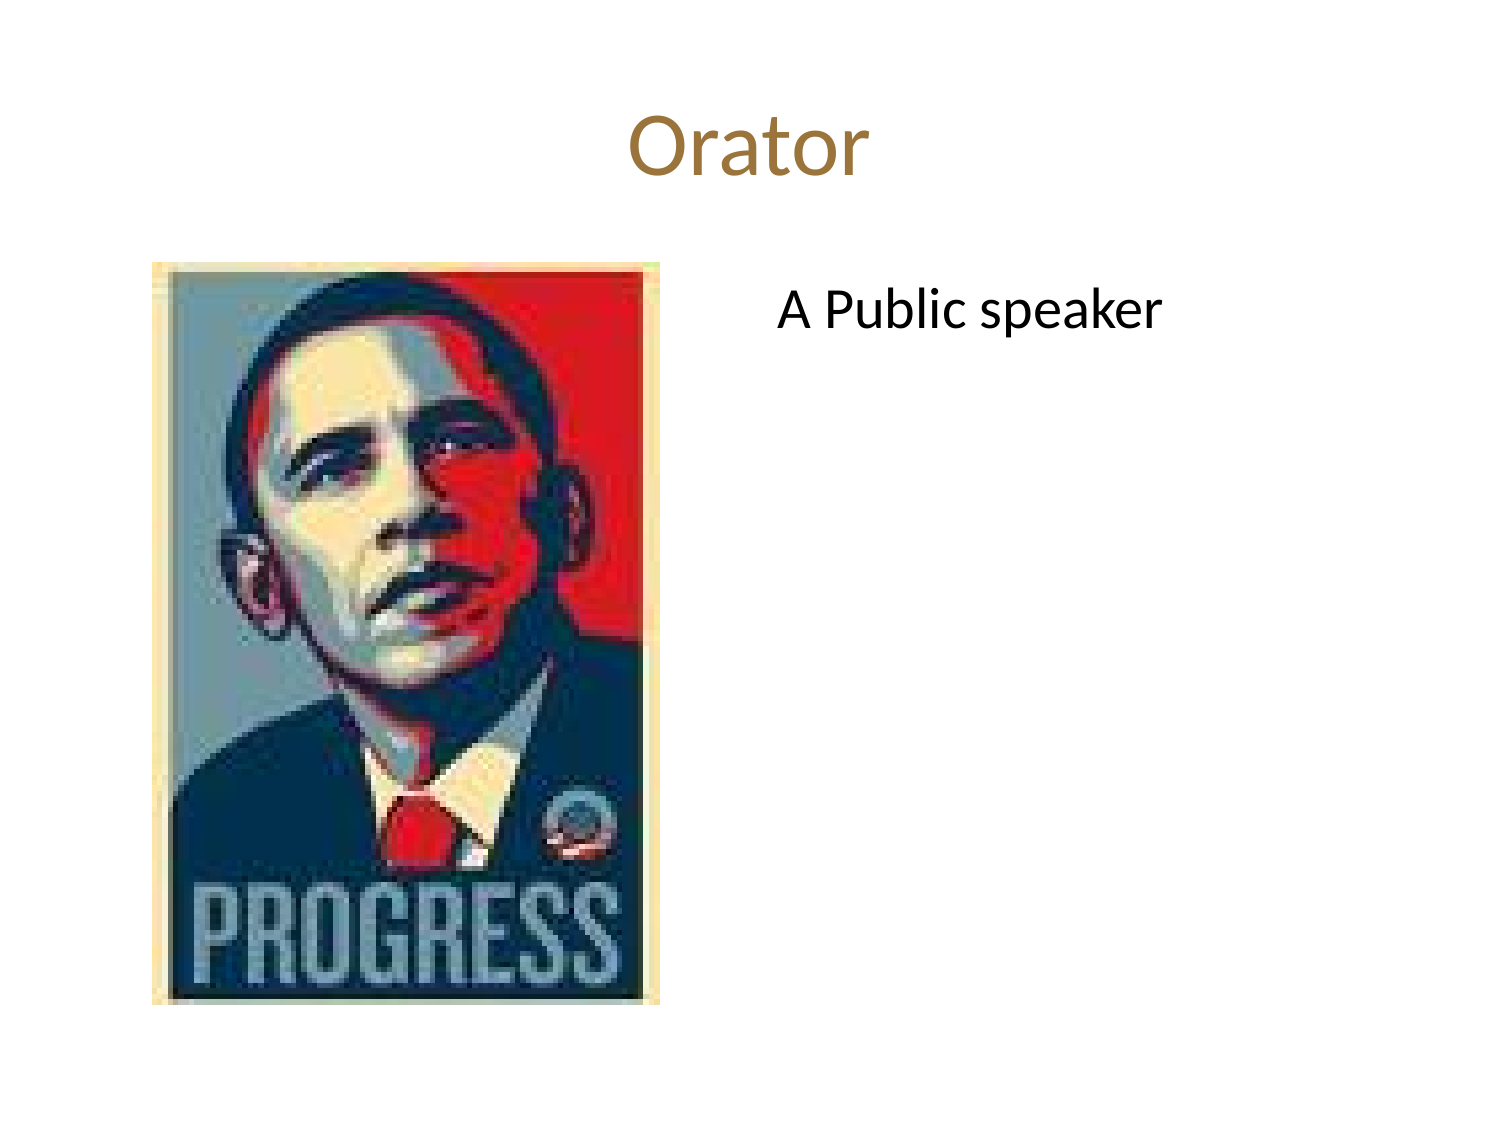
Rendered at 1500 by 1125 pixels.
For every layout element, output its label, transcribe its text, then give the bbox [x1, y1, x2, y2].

list A Public speaker [762, 262, 1425, 1005]
title Orator [75, 45, 1425, 233]
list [74, 262, 738, 1006]
